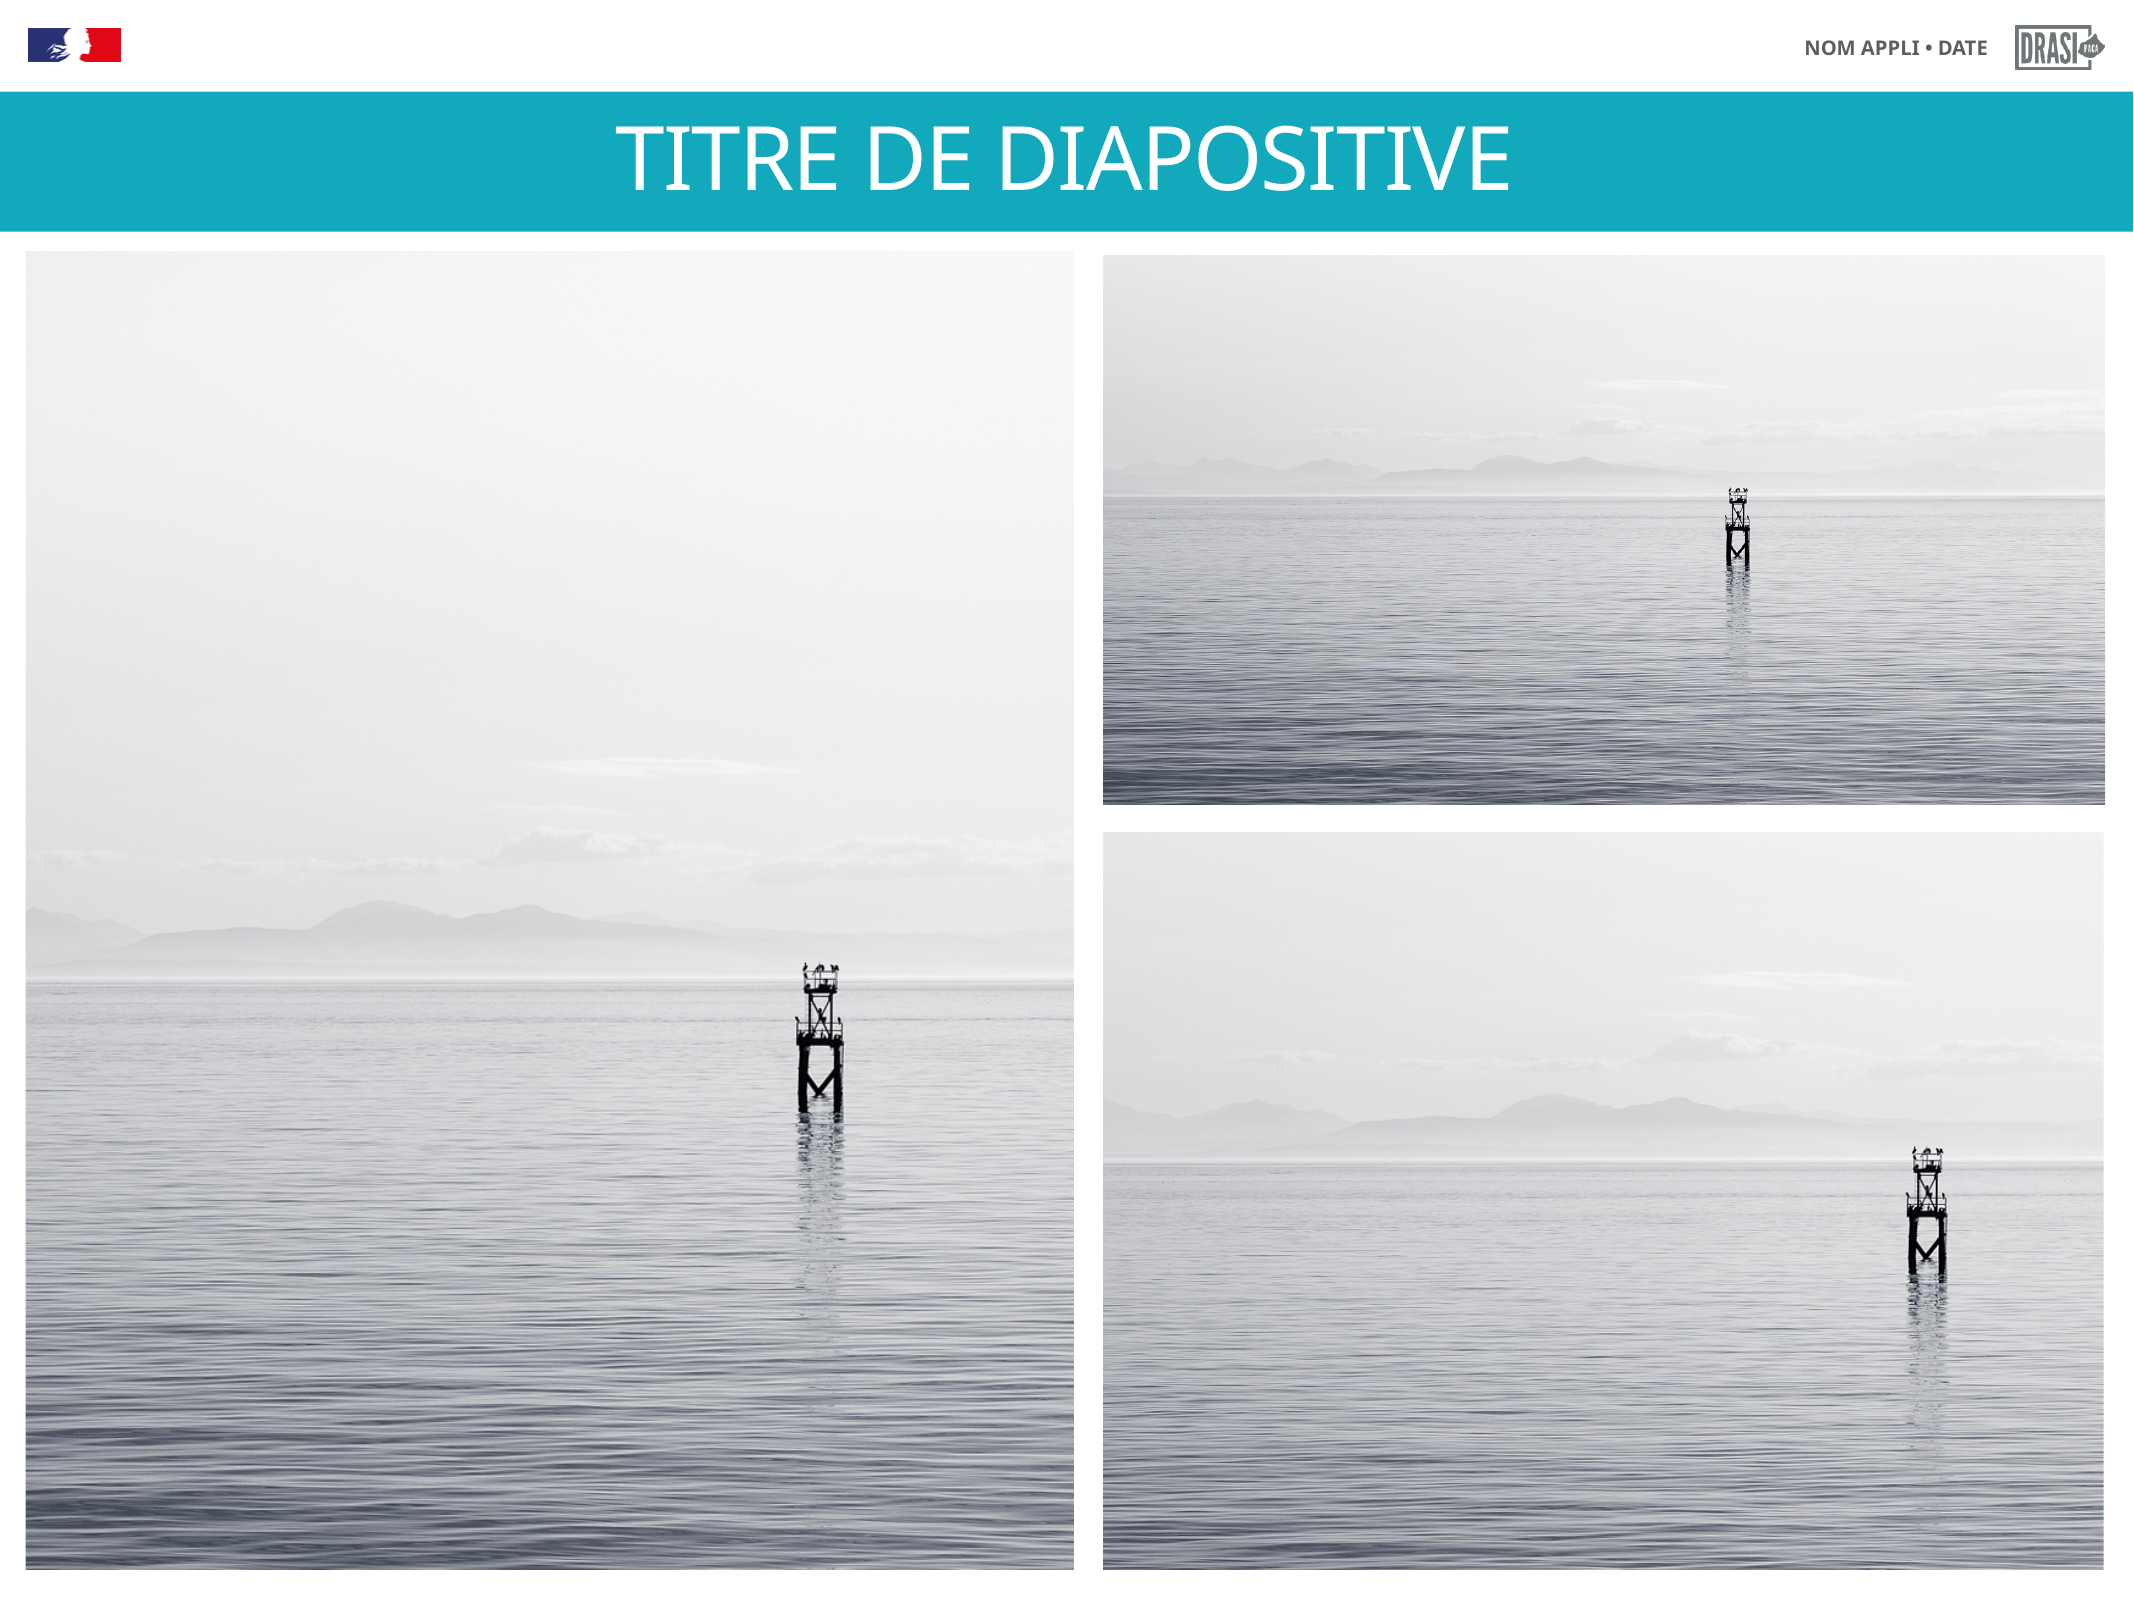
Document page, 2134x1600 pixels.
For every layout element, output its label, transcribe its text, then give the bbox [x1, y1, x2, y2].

picture [1102, 831, 2104, 1570]
text_box Titre de diapositive [19, 95, 2110, 236]
picture [25, 251, 1075, 1570]
picture [2015, 25, 2107, 70]
picture [28, 28, 121, 62]
picture [1102, 254, 2106, 805]
